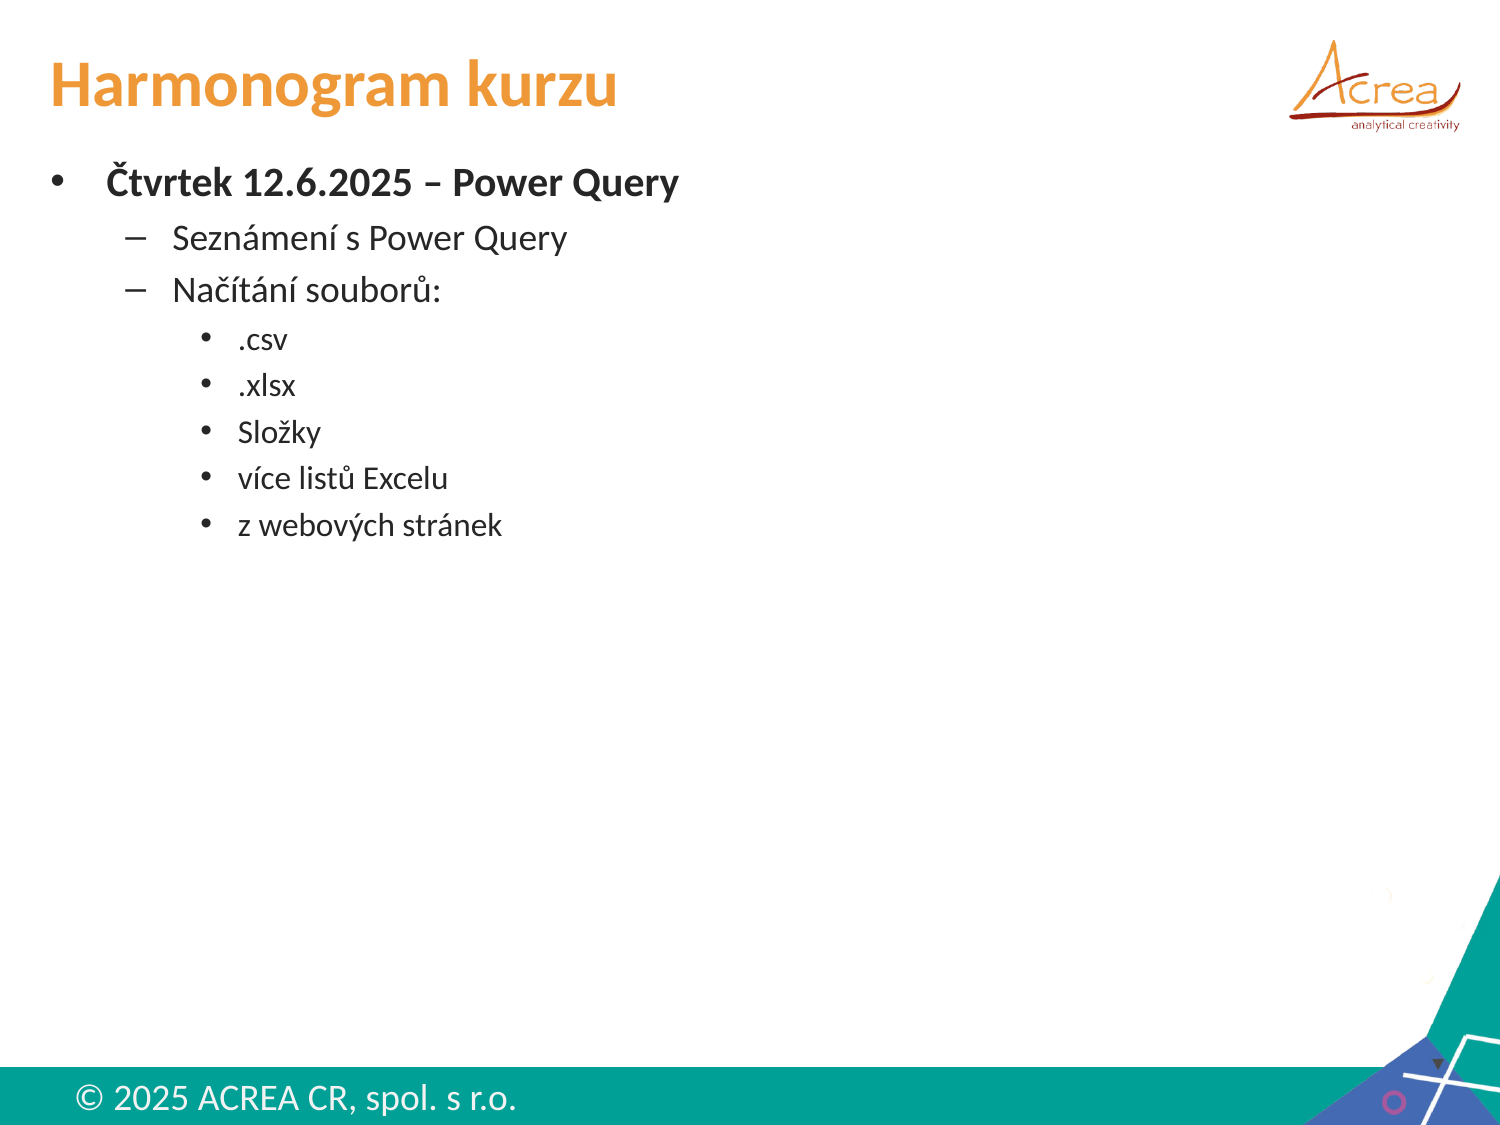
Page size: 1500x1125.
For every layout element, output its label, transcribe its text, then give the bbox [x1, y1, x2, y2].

picture [1249, 10, 1500, 161]
list Čtvrtek 12.6.2025 – Power Query Seznámení s Power Query Načítání souborů: .csv .xlsx Složky více listů Excelu z webových stránek [35, 147, 1453, 1010]
title Harmonogram kurzu [35, 35, 1276, 124]
picture [1280, 853, 1500, 1125]
